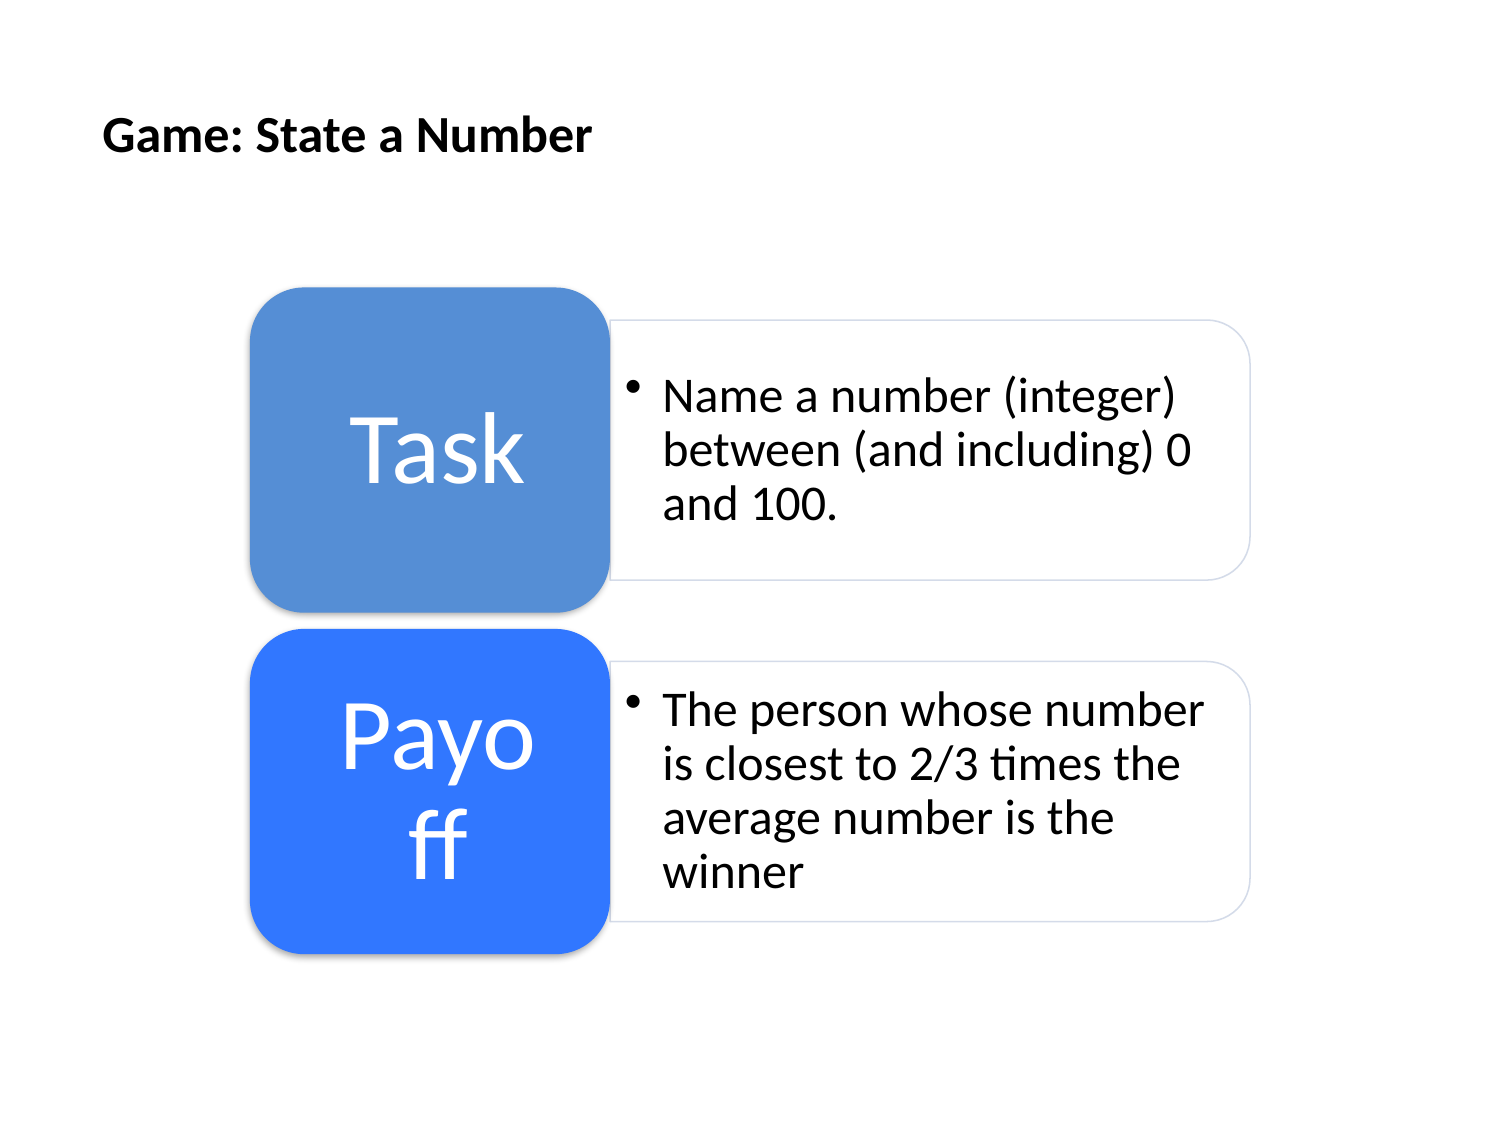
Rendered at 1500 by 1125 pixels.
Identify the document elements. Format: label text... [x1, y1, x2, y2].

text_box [249, 287, 1251, 955]
text_box Game: State a Number [87, 37, 1363, 225]
